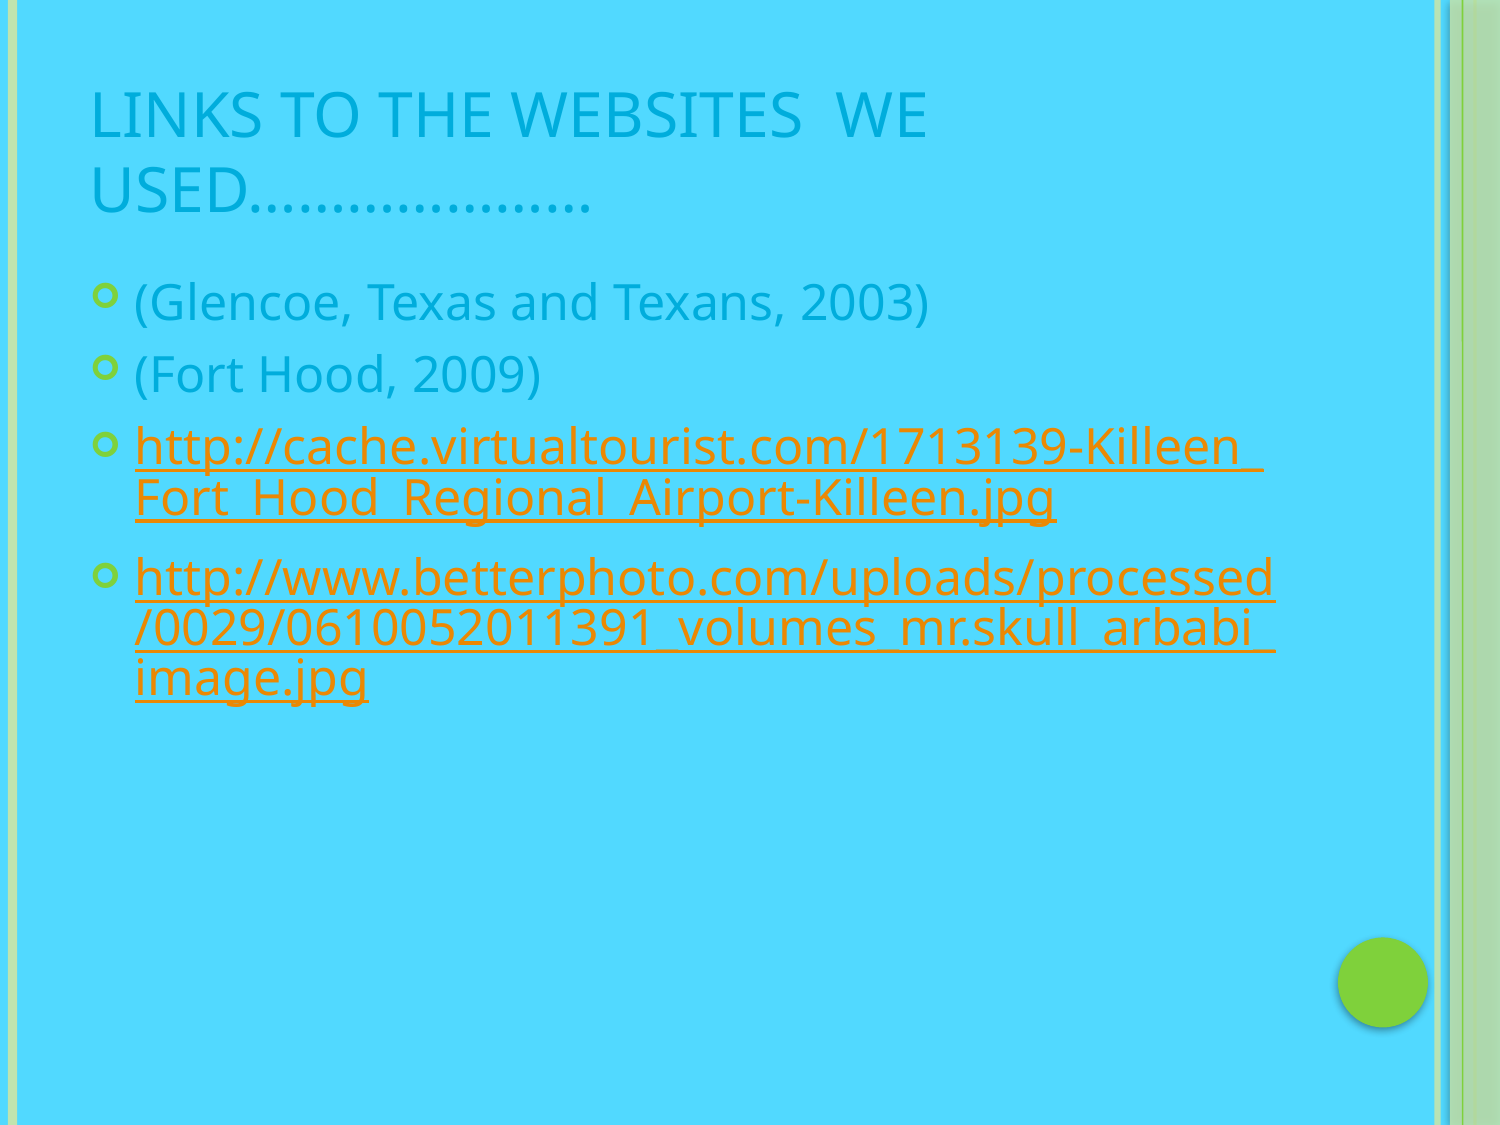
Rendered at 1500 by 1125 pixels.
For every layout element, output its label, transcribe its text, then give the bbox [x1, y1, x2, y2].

list (Glencoe, Texas and Texans, 2003) (Fort Hood, 2009) http://cache.virtualtourist.com/1713139-Killeen_Fort_Hood_Regional_Airport-Killeen.jpg http://www.betterphoto.com/uploads/processed/0029/0610052011391_volumes_mr.skull_arbabi_image.jpg [75, 262, 1300, 1062]
title Links to the Websites we used………………… [75, 45, 1300, 233]
